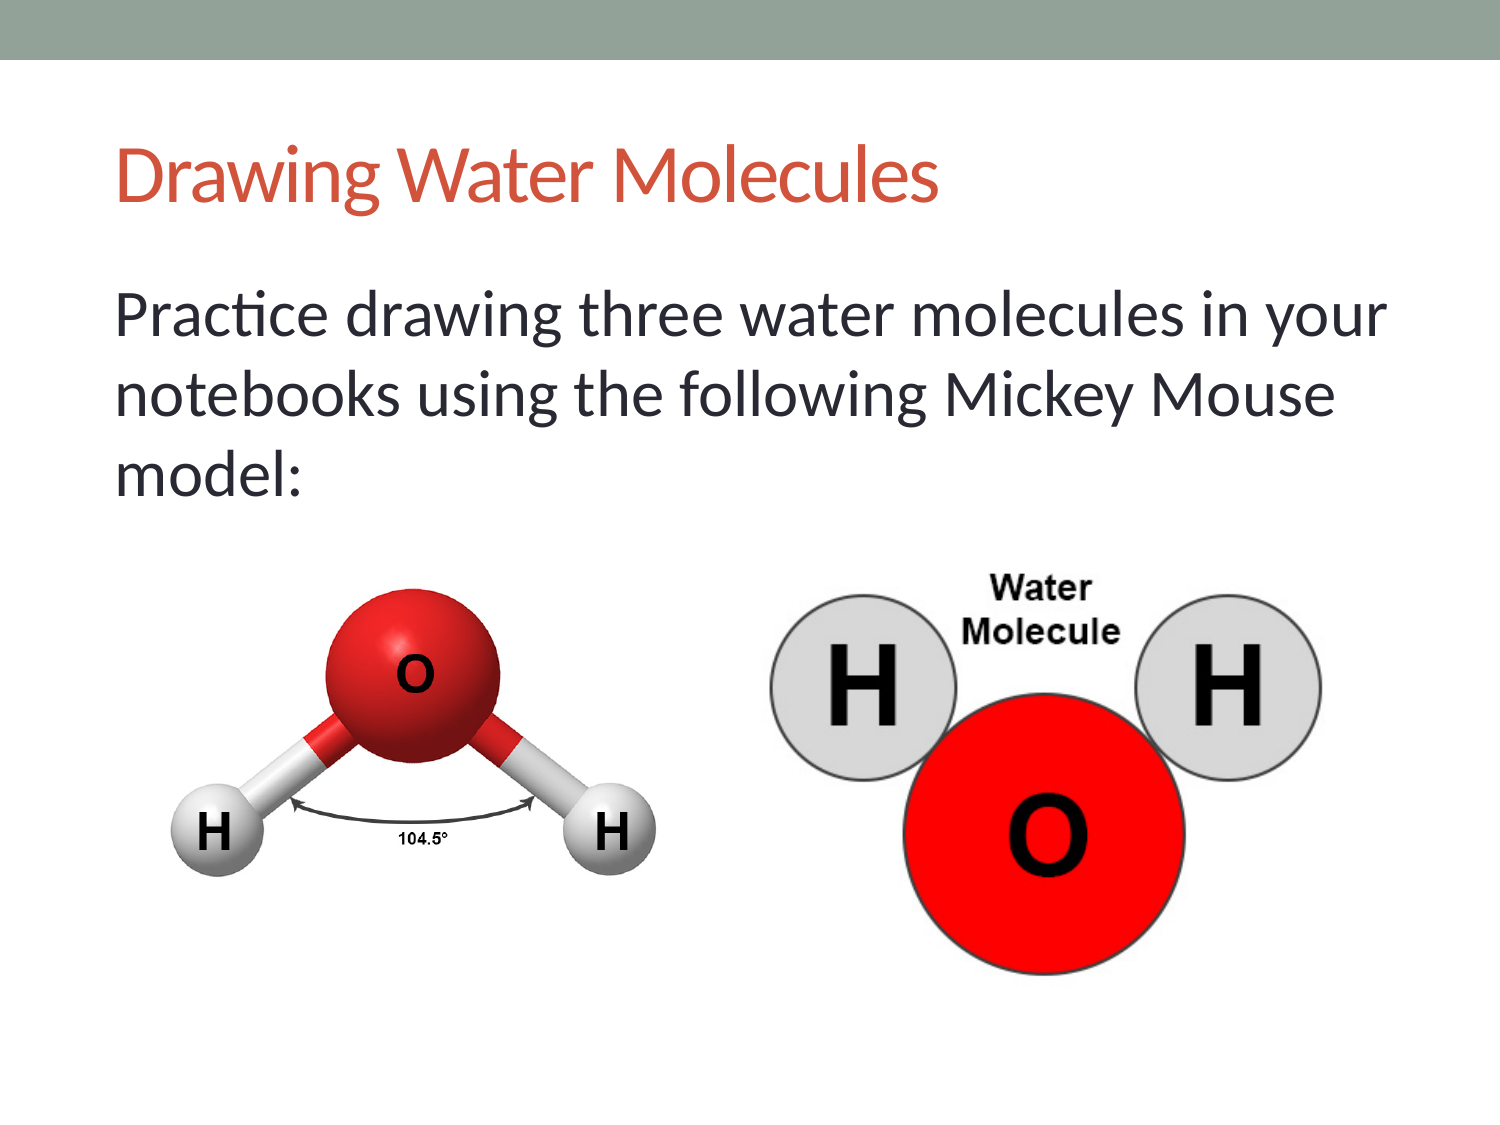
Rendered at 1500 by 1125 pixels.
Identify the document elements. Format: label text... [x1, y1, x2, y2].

list Practice drawing three water molecules in your notebooks using the following Mickey Mouse model: [99, 262, 1425, 1063]
picture [737, 524, 1363, 1024]
picture [152, 537, 677, 1003]
title Drawing Water Molecules [99, 87, 1425, 250]
